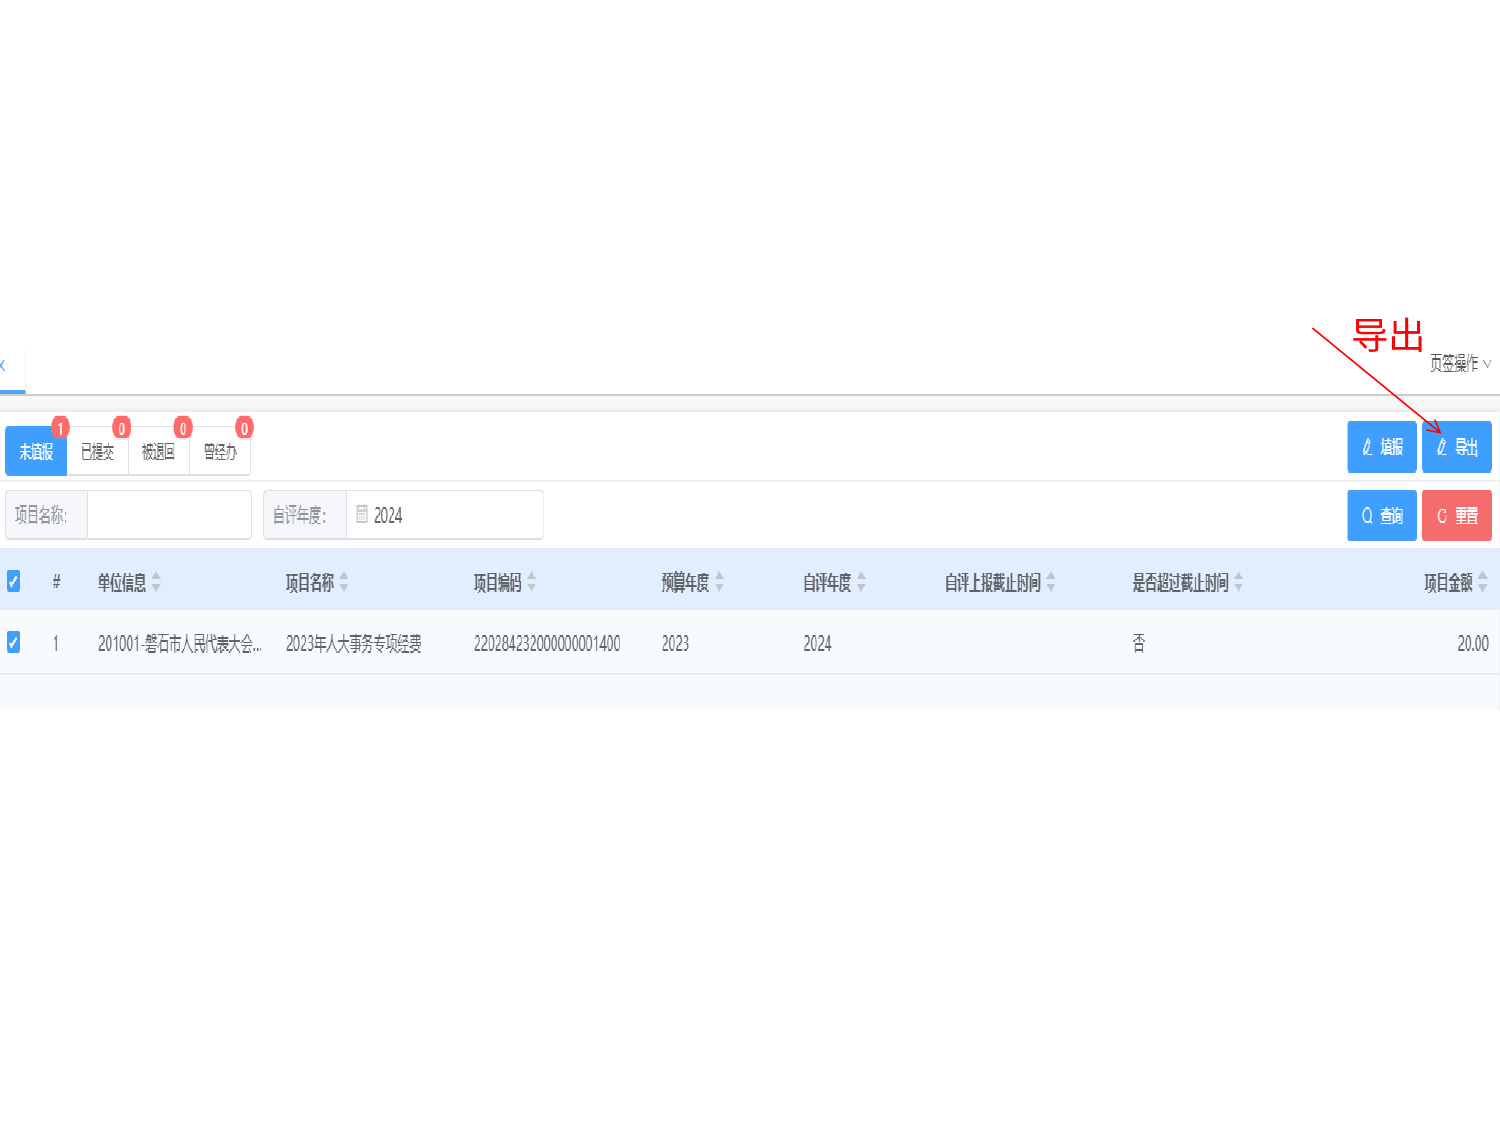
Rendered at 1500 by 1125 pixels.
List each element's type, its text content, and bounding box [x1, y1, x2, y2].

picture [0, 351, 1500, 712]
text_box 导出 [1336, 304, 1442, 327]
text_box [1312, 327, 1442, 434]
